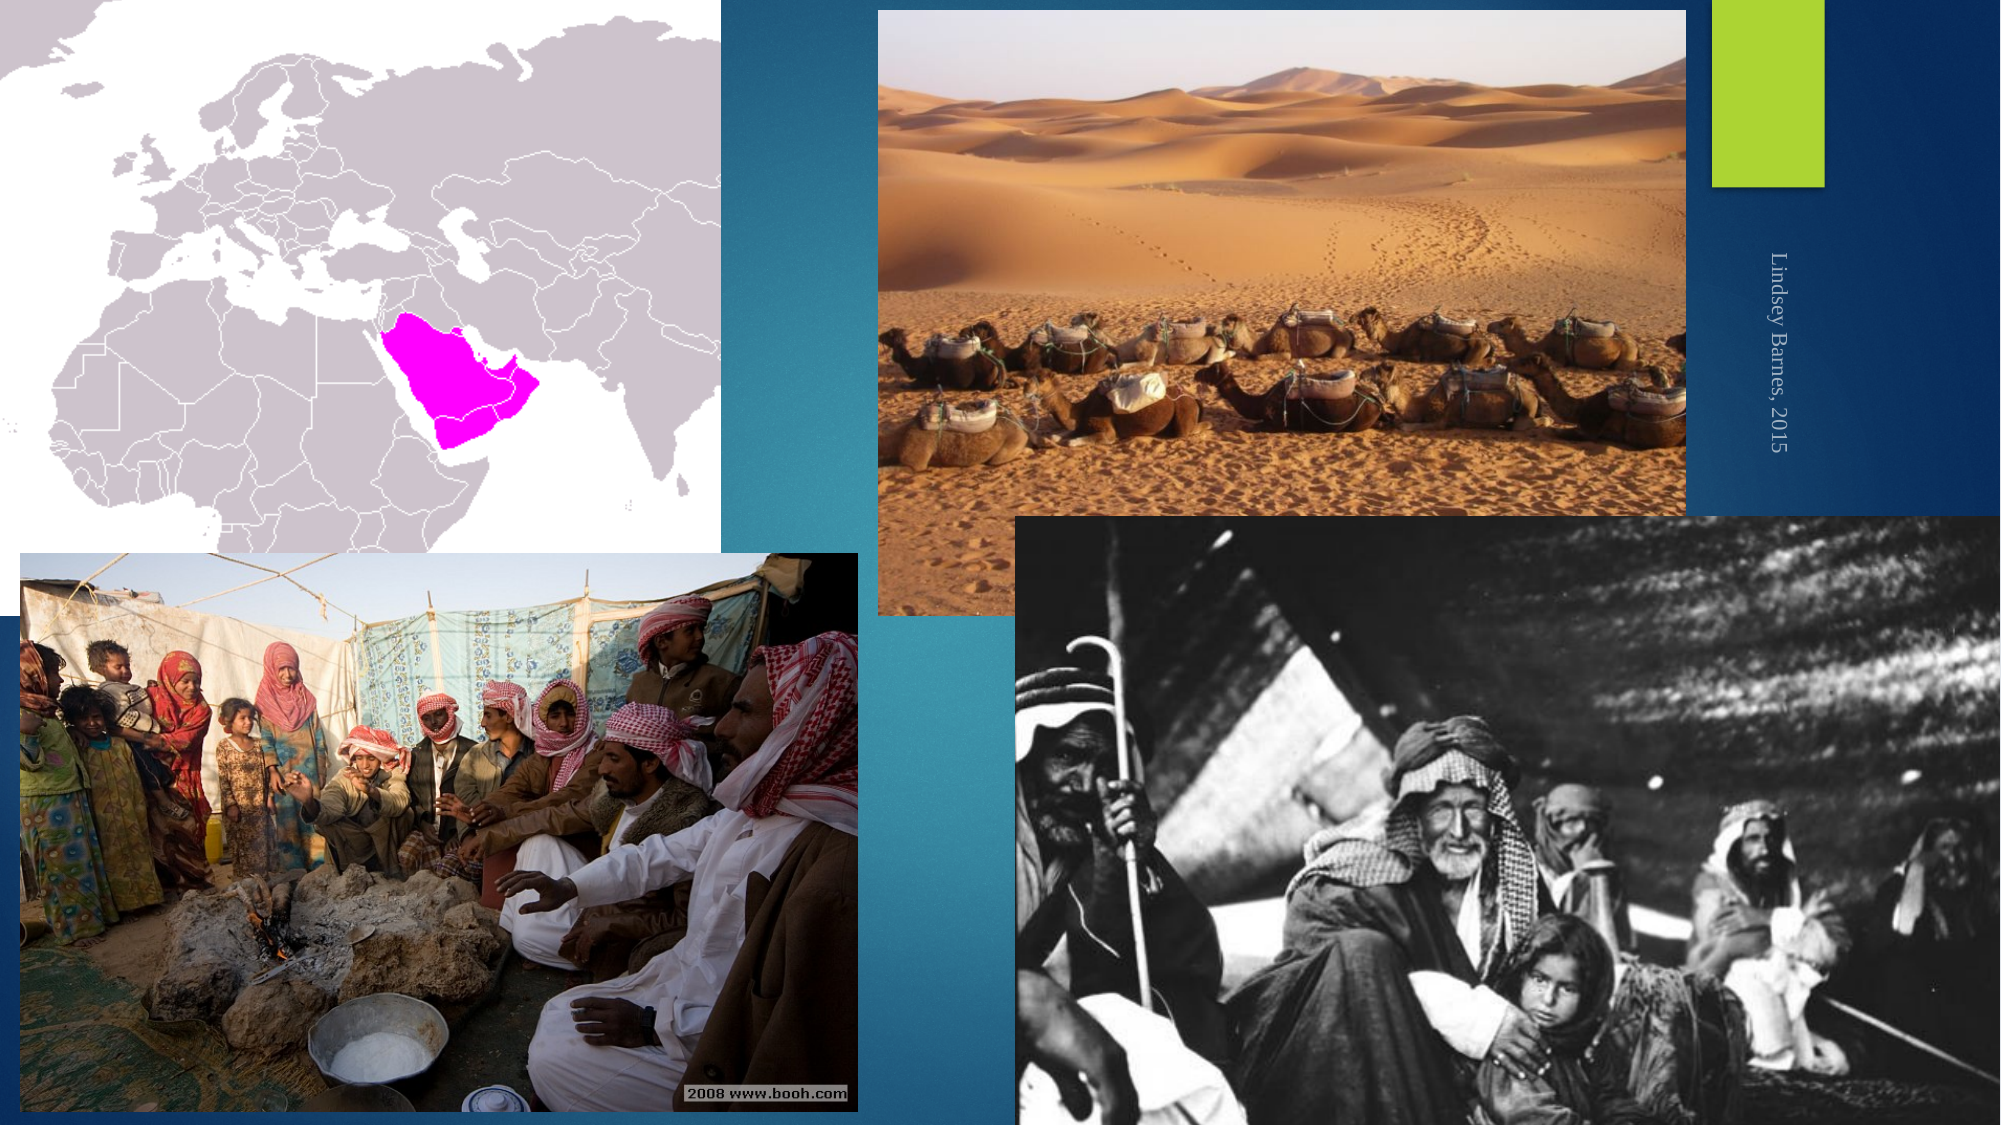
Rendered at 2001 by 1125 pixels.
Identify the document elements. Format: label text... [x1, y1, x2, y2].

picture [0, 0, 858, 1125]
footer Lindsey Barnes, 2015 [1760, 237, 1811, 514]
picture [878, 0, 2000, 1125]
